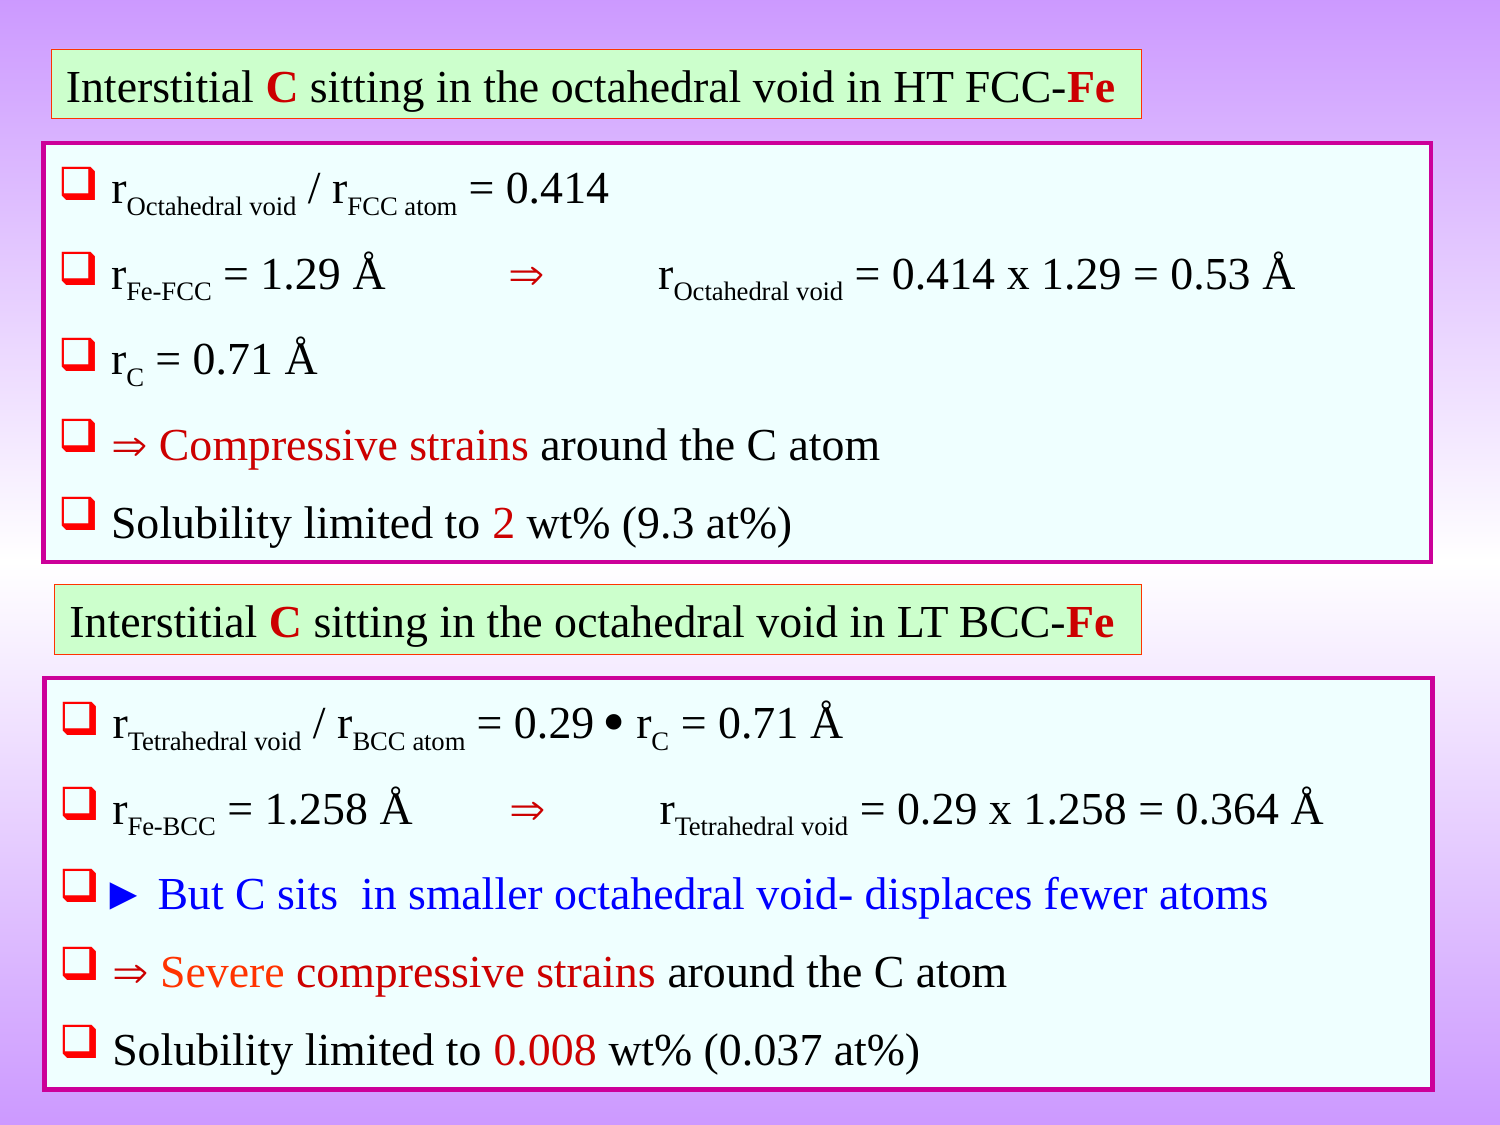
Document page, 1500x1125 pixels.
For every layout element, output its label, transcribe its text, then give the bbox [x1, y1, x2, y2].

text_box Interstitial C sitting in the octahedral void in LT BCC-Fe [54, 584, 1141, 654]
text_box Interstitial C sitting in the octahedral void in HT FCC-Fe [50, 48, 1142, 119]
text_box rOctahedral void / rFCC atom = 0.414 rFe-FCC = 1.29 Å  rOctahedral void = 0.414 x 1.29 = 0.53 Å rC = 0.71 Å  Compressive strains around the C atom Solubility limited to 2 wt% (9.3 at%) [43, 142, 1432, 563]
text_box rTetrahedral void / rBCC atom = 0.29  rC = 0.71 Å rFe-BCC = 1.258 Å  rTetrahedral void = 0.29 x 1.258 = 0.364 Å ► But C sits in smaller octahedral void- displaces fewer atoms  Severe compressive strains around the C atom Solubility limited to 0.008 wt% (0.037 at%) [44, 678, 1433, 1090]
